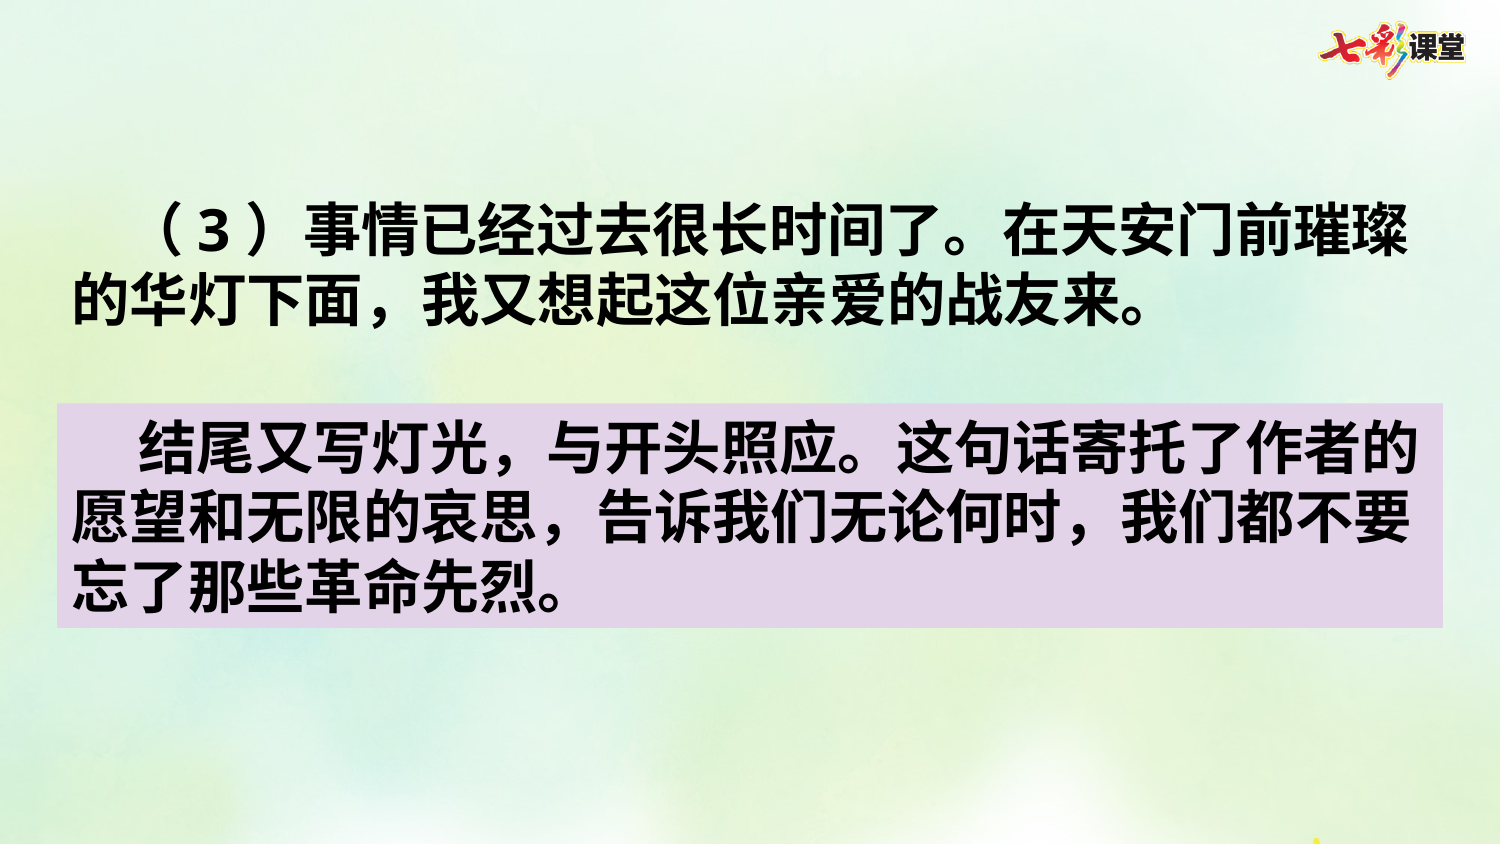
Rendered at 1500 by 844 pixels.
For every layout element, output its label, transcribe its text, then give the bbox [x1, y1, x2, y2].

text_box 结尾又写灯光，与开头照应。这句话寄托了作者的愿望和无限的哀思，告诉我们无论何时，我们都不要忘了那些革命先烈。 [57, 403, 1443, 628]
picture [0, 0, 1500, 844]
text_box （3）事情已经过去很长时间了。在天安门前璀璨的华灯下面，我又想起这位亲爱的战友来。 [57, 185, 1443, 341]
